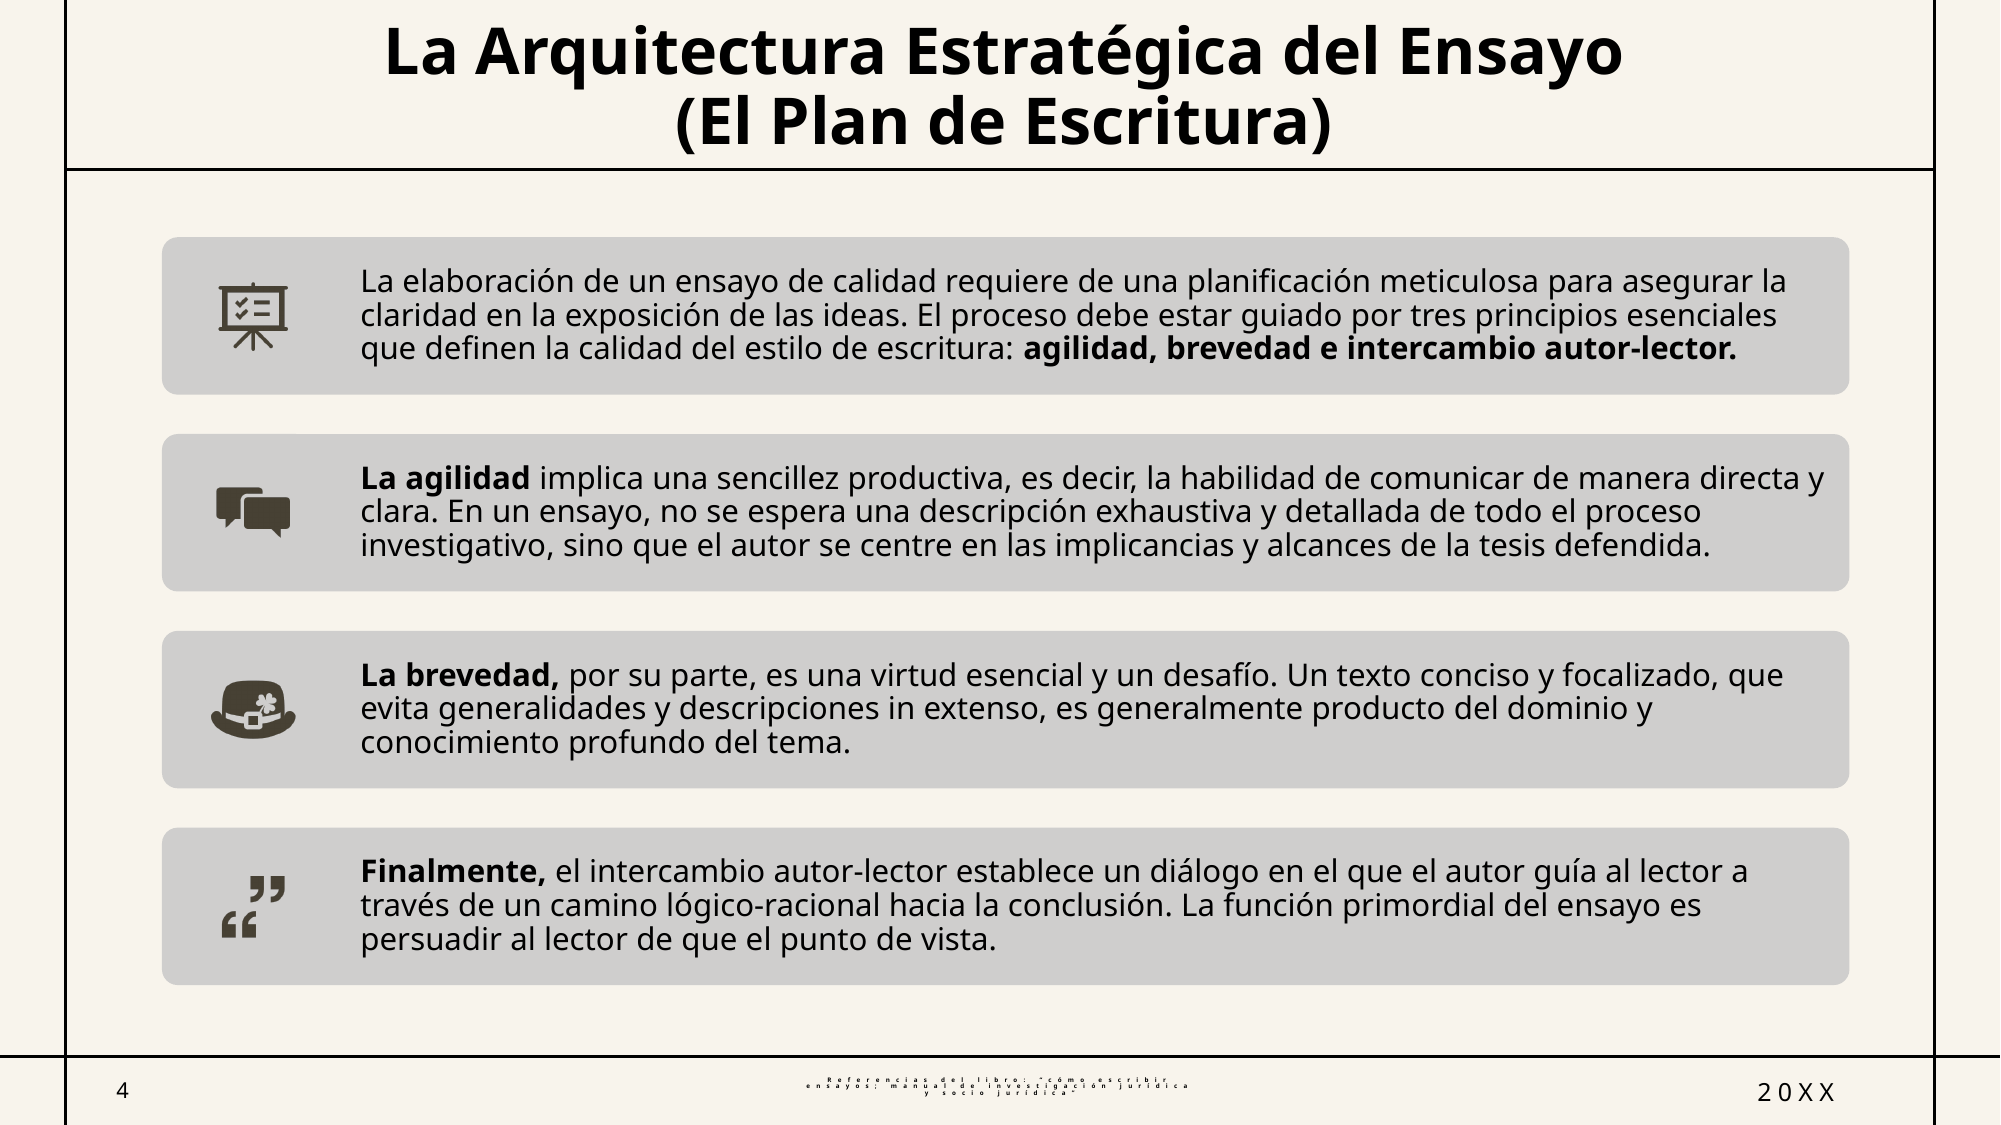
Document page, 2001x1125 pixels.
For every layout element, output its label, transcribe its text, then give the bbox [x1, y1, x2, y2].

slide_number 20XX [1742, 1069, 1899, 1115]
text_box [161, 236, 1850, 986]
slide_number 4 [101, 1069, 258, 1115]
footer Referencias del libro: “cómo escribir ensayos; manual de investigación jurídica y socio jurídica” [788, 1069, 1211, 1115]
title La Arquitectura Estratégica del Ensayo (El Plan de Escritura) [334, 8, 1674, 168]
